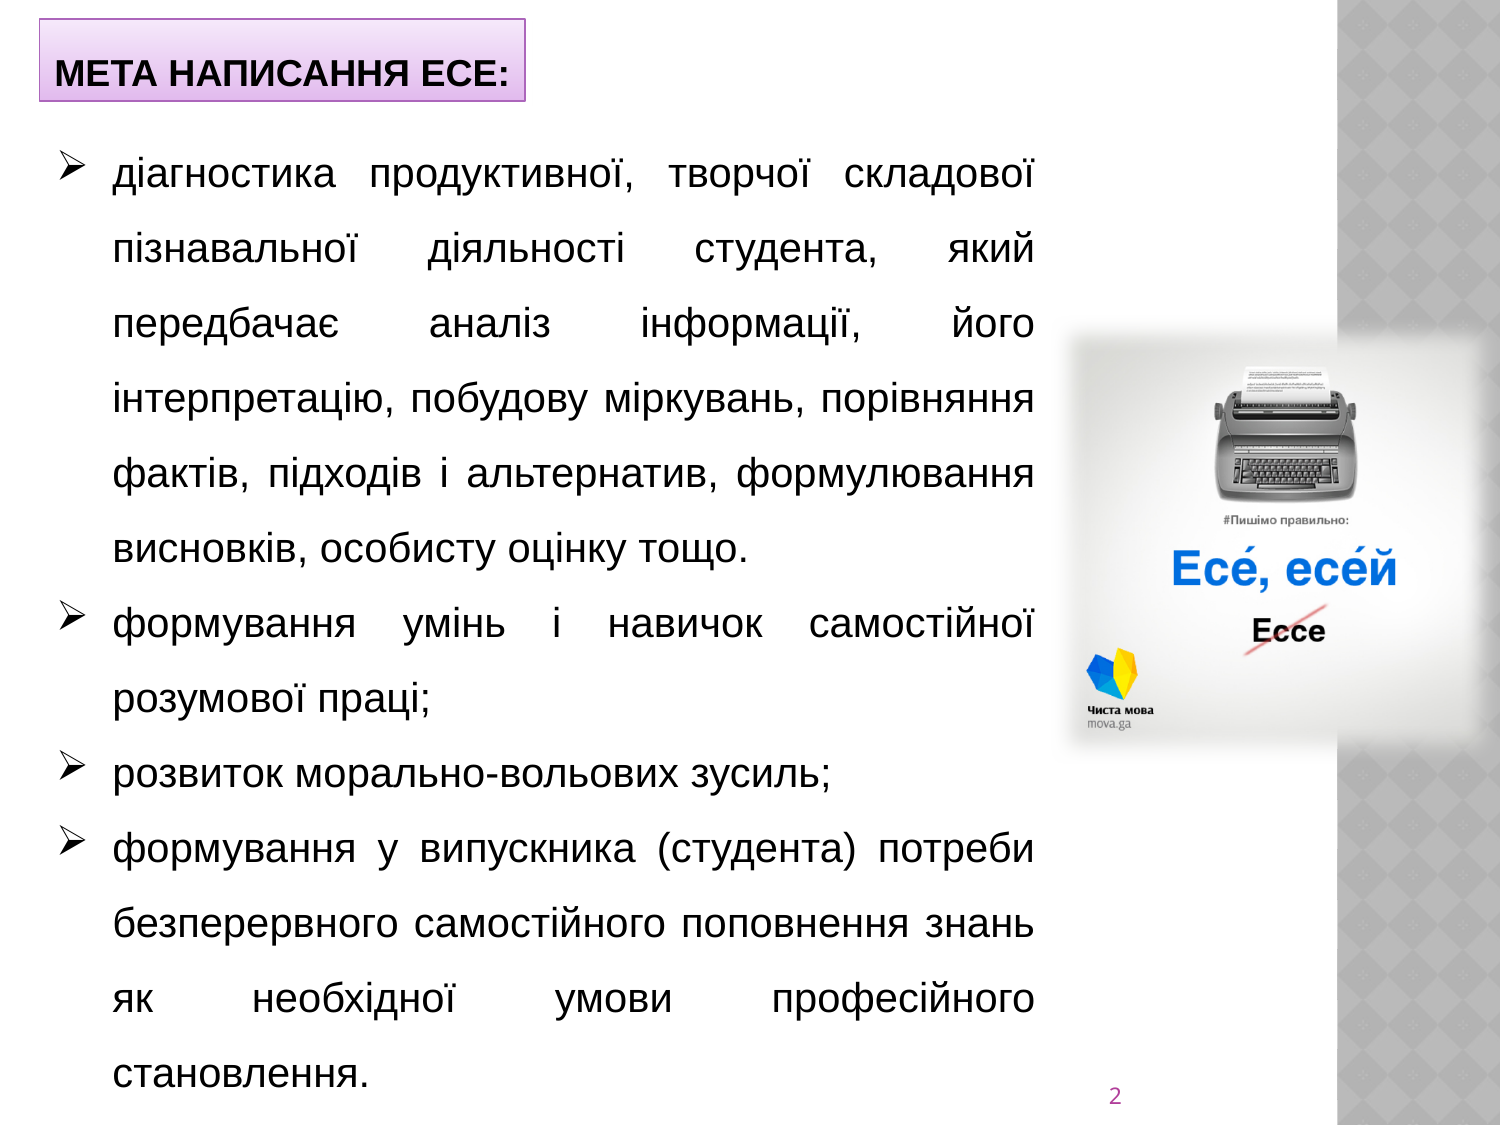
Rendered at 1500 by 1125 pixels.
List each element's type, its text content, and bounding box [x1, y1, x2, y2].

text_box МЕТА НАПИСАННЯ ЕСЕ: [39, 18, 526, 102]
text_box діагностика продуктивної, творчої складової пізнавальної діяльності студента, який передбачає аналіз інформації, його інтерпретацію, побудову міркувань, порівняння фактів, підходів і альтернатив, формулювання висновків, особисту оцінку тощо. формування умінь і навичок самостійної розумової праці; розвиток морально-вольових зусиль; формування у випускника (студента) потреби безперервного самостійного поповнення знань як необхідної умови професійного становлення. [41, 113, 1051, 1104]
slide_number 2 [1025, 1075, 1122, 1113]
picture [1049, 314, 1500, 765]
